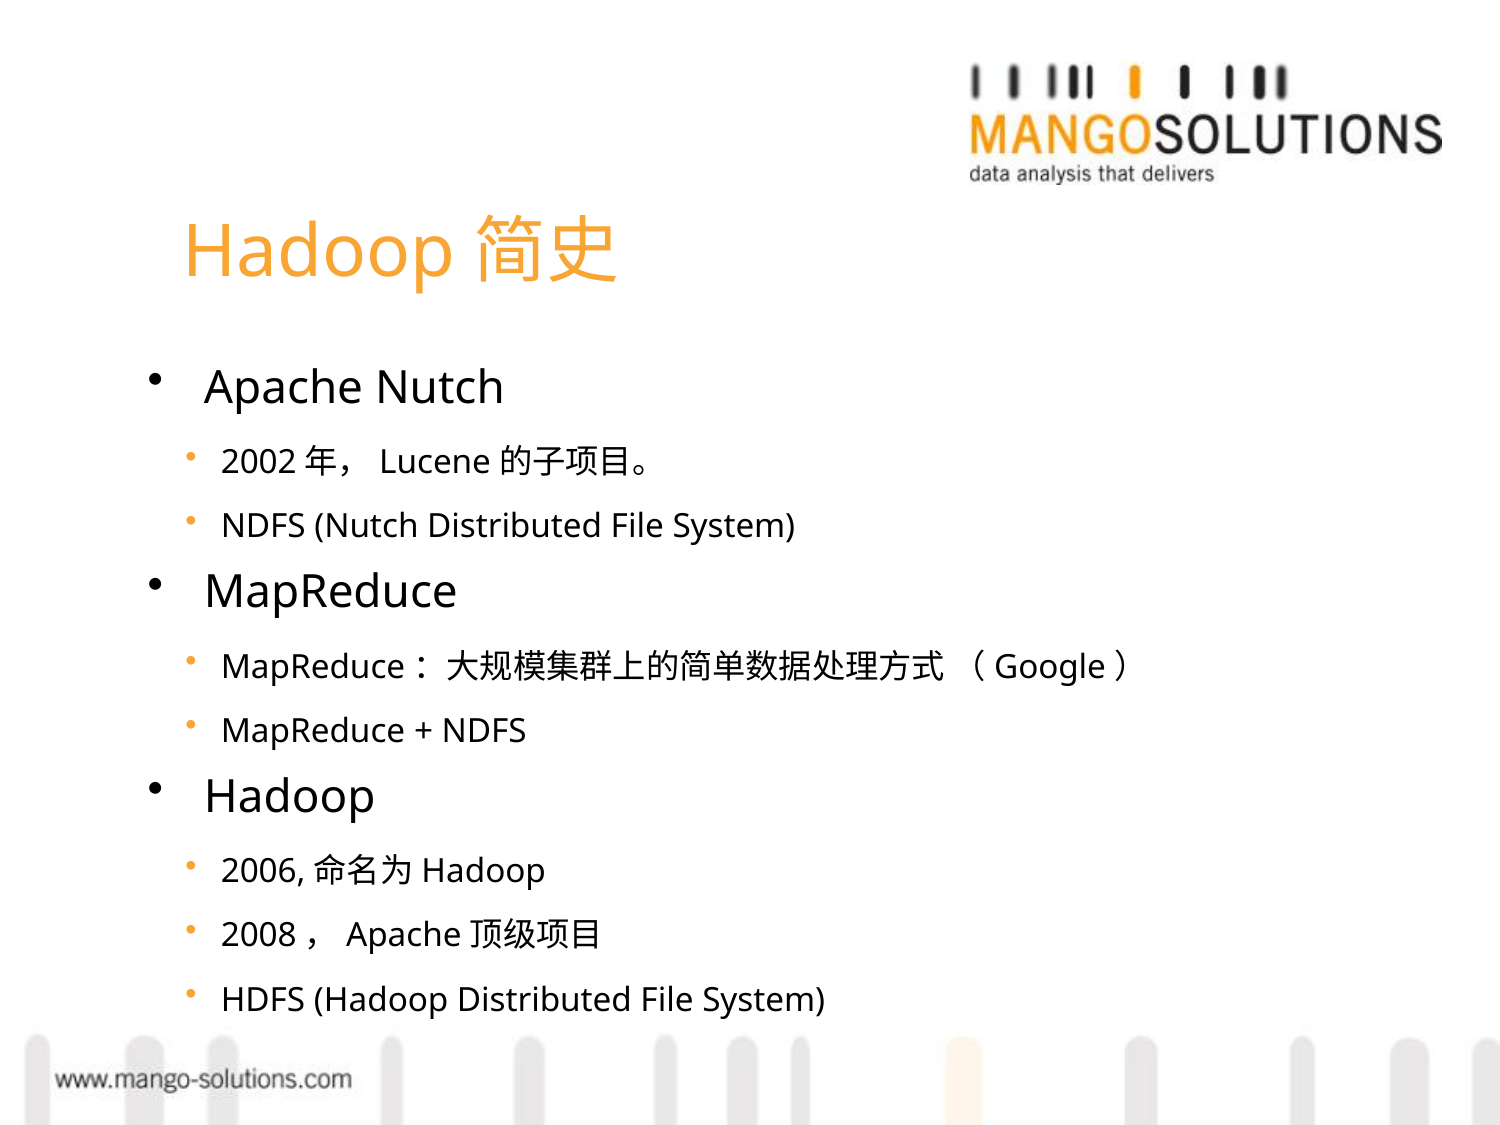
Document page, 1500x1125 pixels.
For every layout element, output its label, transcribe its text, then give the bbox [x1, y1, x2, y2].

picture [969, 61, 1442, 185]
list Apache Nutch 2002年，Lucene的子项目。 NDFS (Nutch Distributed File System) MapReduce MapReduce：大规模集群上的简单数据处理方式 （Google） MapReduce + NDFS Hadoop 2006,命名为Hadoop 2008，Apache顶级项目 HDFS (Hadoop Distributed File System) [147, 349, 1443, 988]
title Hadoop简史 [182, 207, 1443, 349]
picture [0, 1012, 1500, 1125]
